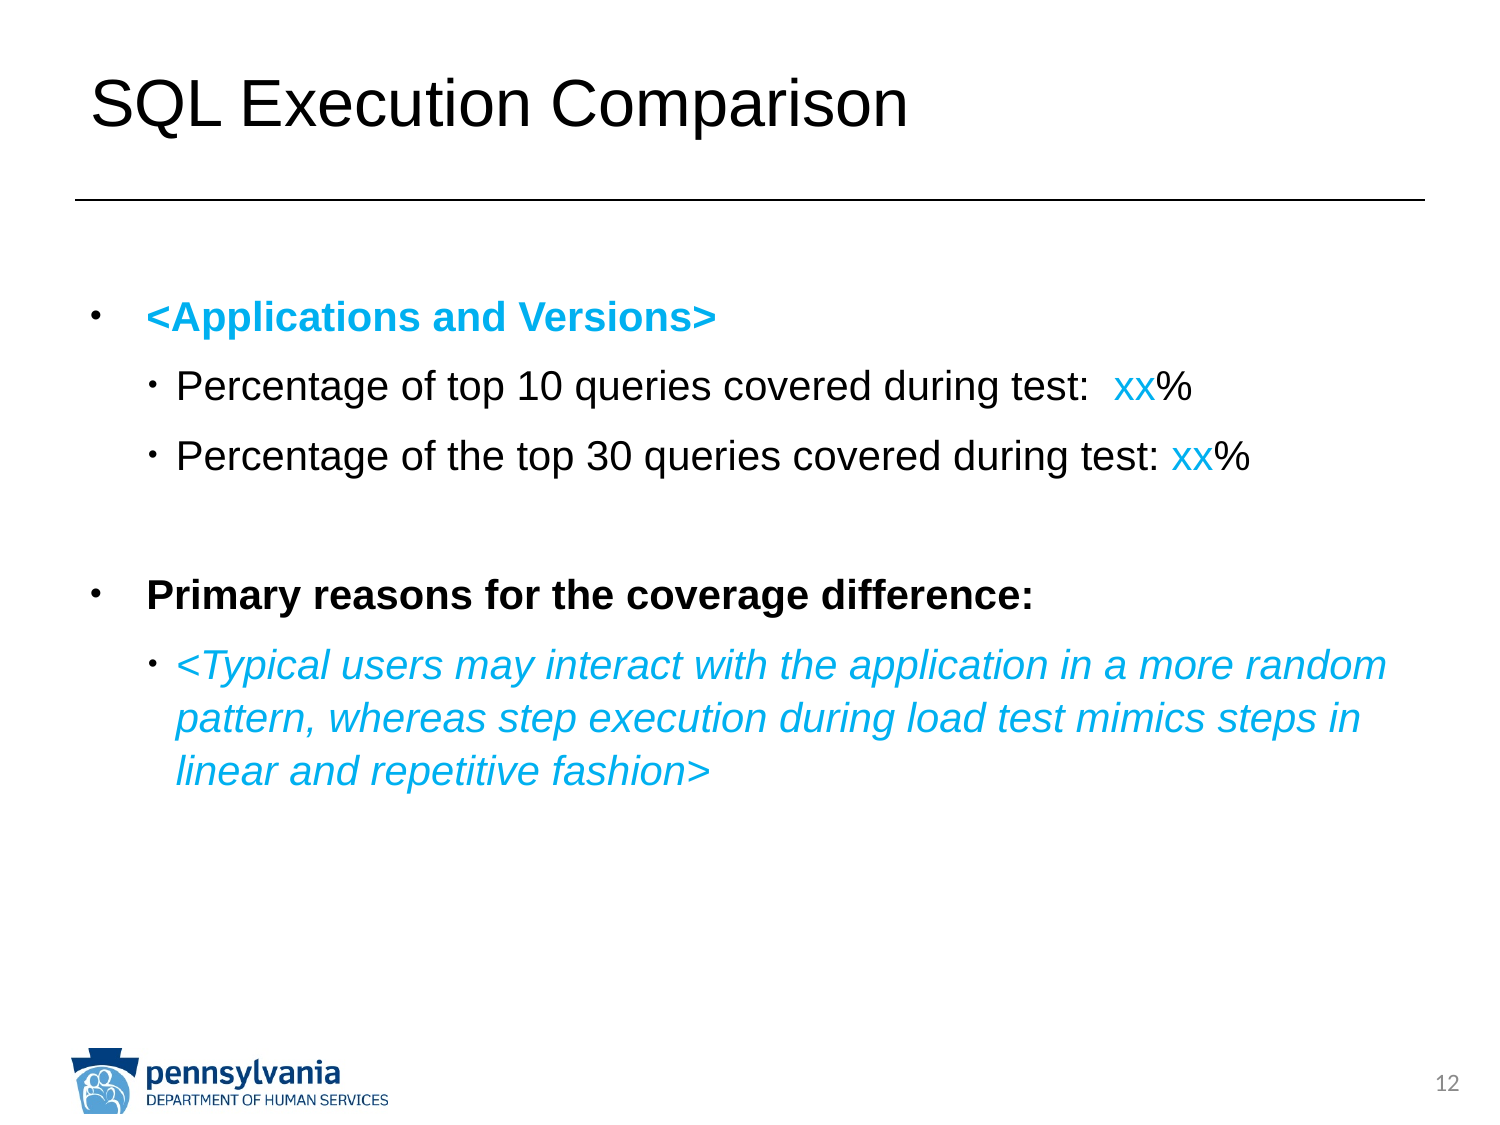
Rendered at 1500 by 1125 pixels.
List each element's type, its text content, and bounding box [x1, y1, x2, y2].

picture [71, 1048, 388, 1114]
slide_number 12 [1350, 1062, 1475, 1100]
title SQL Execution Comparison [75, 24, 1425, 175]
list <Applications and Versions> Percentage of top 10 queries covered during test: xx% Percentage of the top 30 queries covered during test: xx% Primary reasons for the coverage difference: <Typical users may interact with the application in a more random pattern, whereas step execution during load test mimics steps in linear and repetitive fashion> [75, 212, 1425, 1038]
